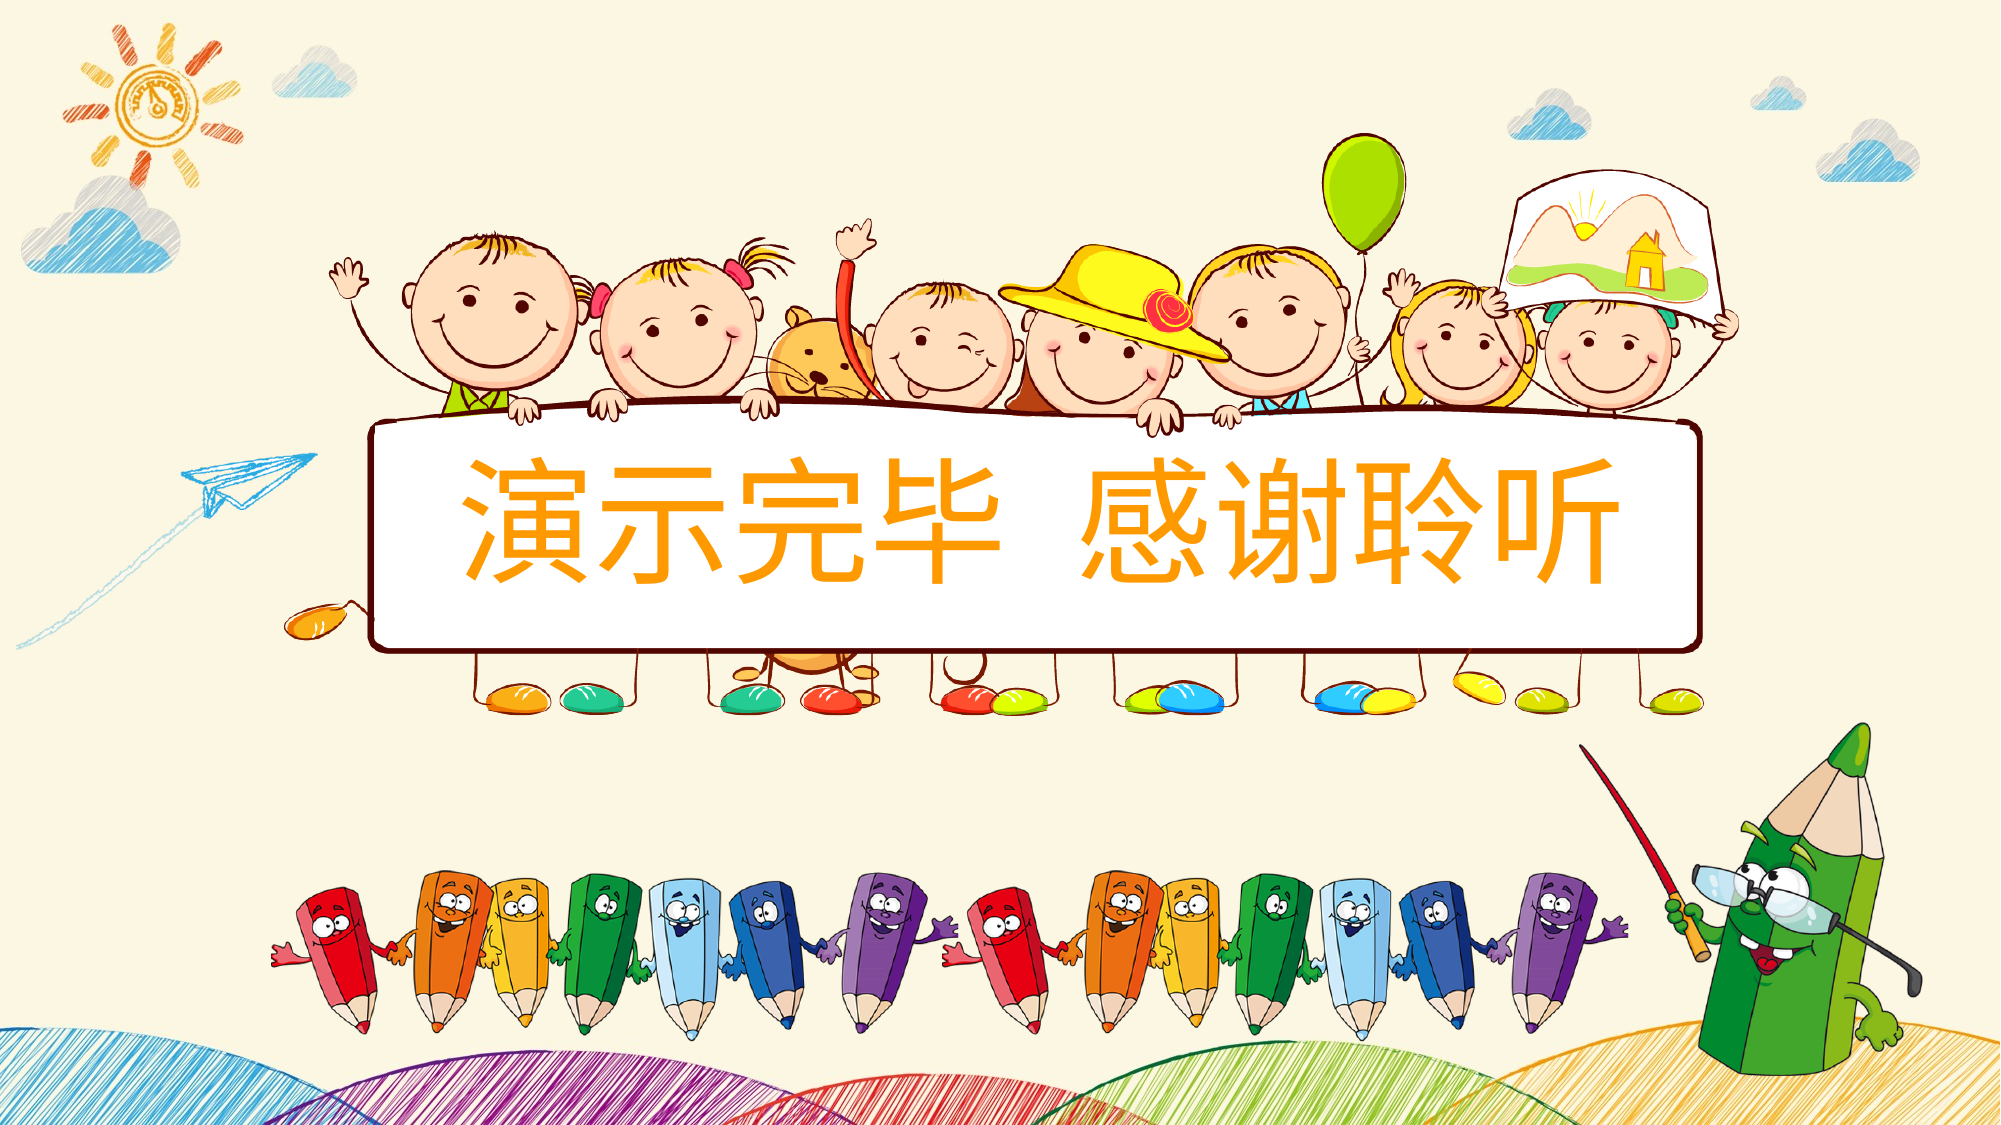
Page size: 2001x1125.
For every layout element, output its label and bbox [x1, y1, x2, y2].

picture [0, 0, 2000, 1125]
text_box [258, 866, 1640, 1049]
